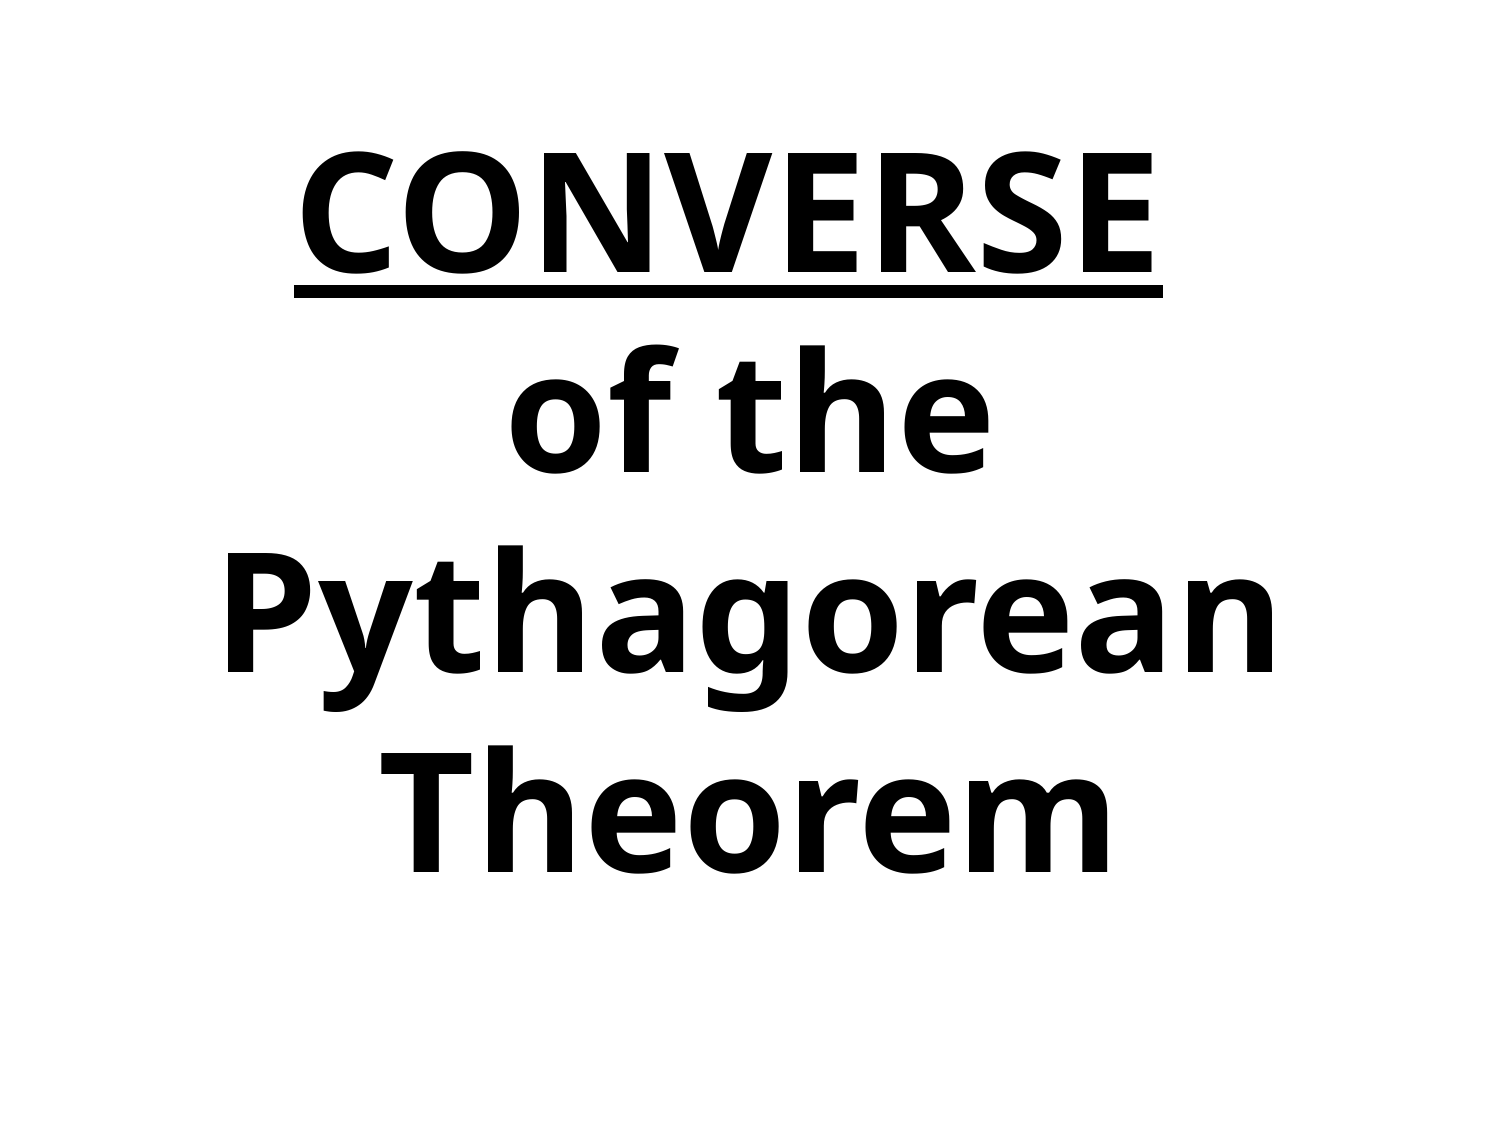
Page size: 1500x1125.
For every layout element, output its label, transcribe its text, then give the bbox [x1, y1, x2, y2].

text_box CONVERSE of the Pythagorean Theorem [24, 24, 1475, 988]
